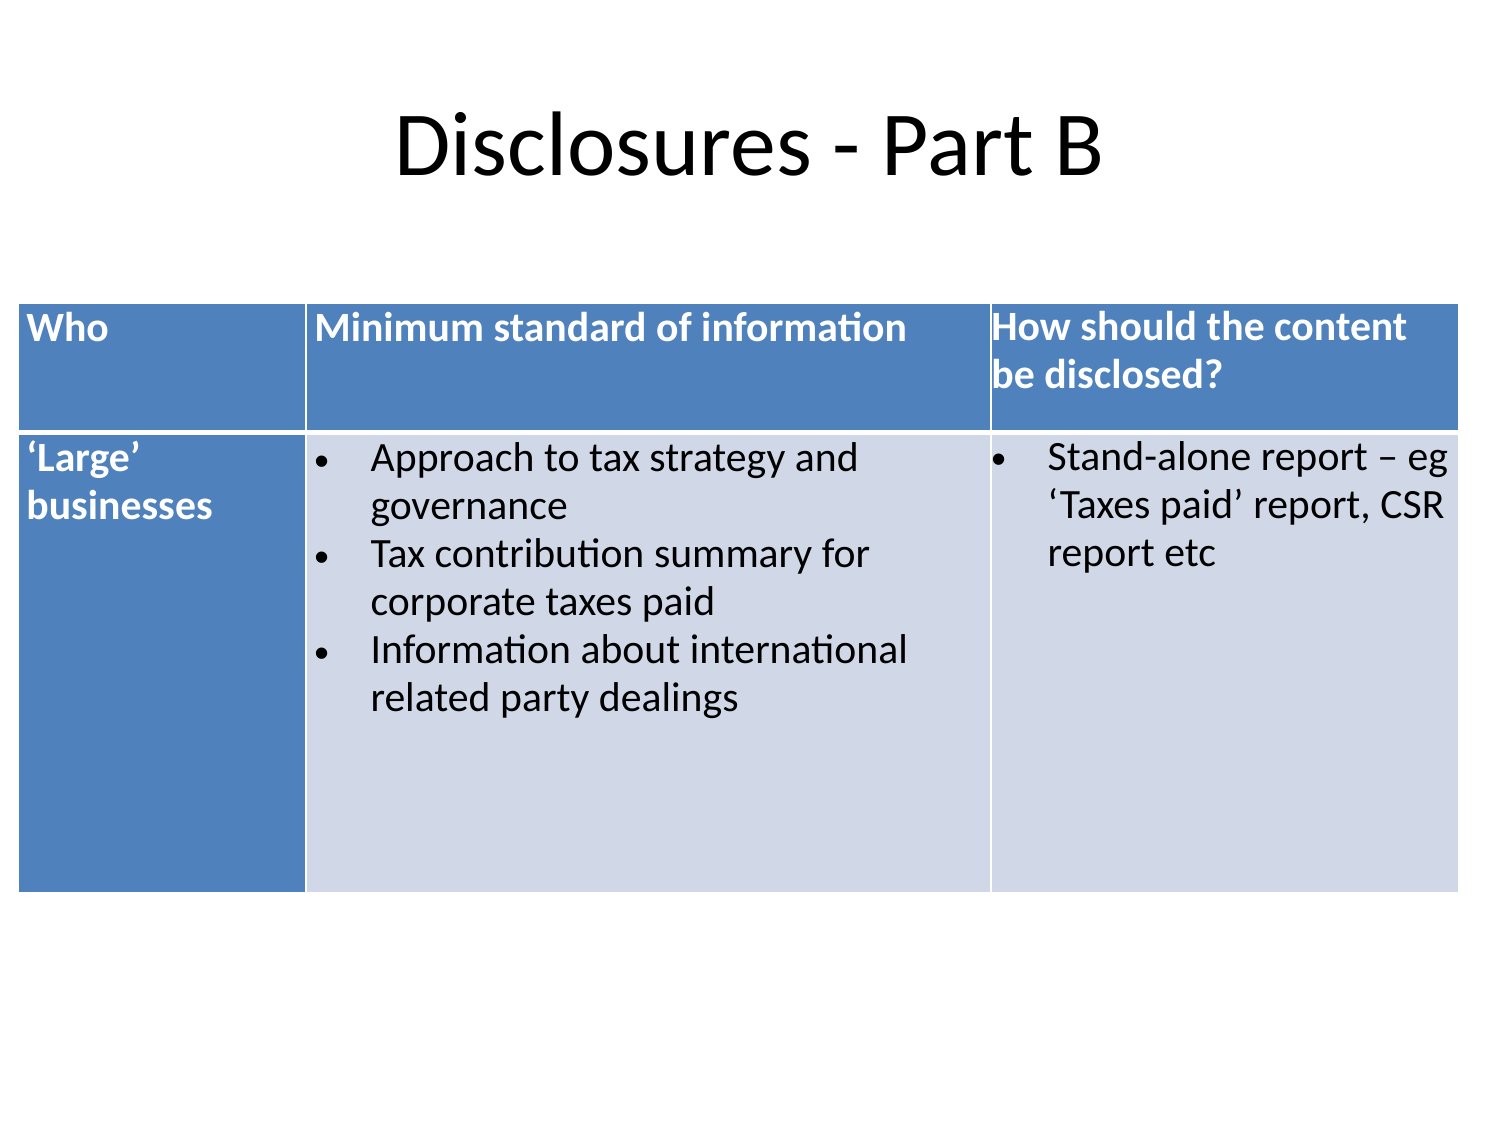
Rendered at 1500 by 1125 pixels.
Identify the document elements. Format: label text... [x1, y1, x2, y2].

table_header How should the content be disclosed? [992, 304, 1458, 430]
table_cell ‘Large’ businesses [19, 435, 305, 892]
table_cell Stand-alone report – eg ‘Taxes paid’ report, CSR report etc [992, 435, 1458, 892]
table_header Minimum standard of information [307, 304, 990, 430]
table_cell Approach to tax strategy and governance Tax contribution summary for corporate taxes paid Information about international related party dealings [307, 435, 990, 892]
title Disclosures - Part B [75, 45, 1425, 233]
table_header Who [19, 304, 305, 430]
